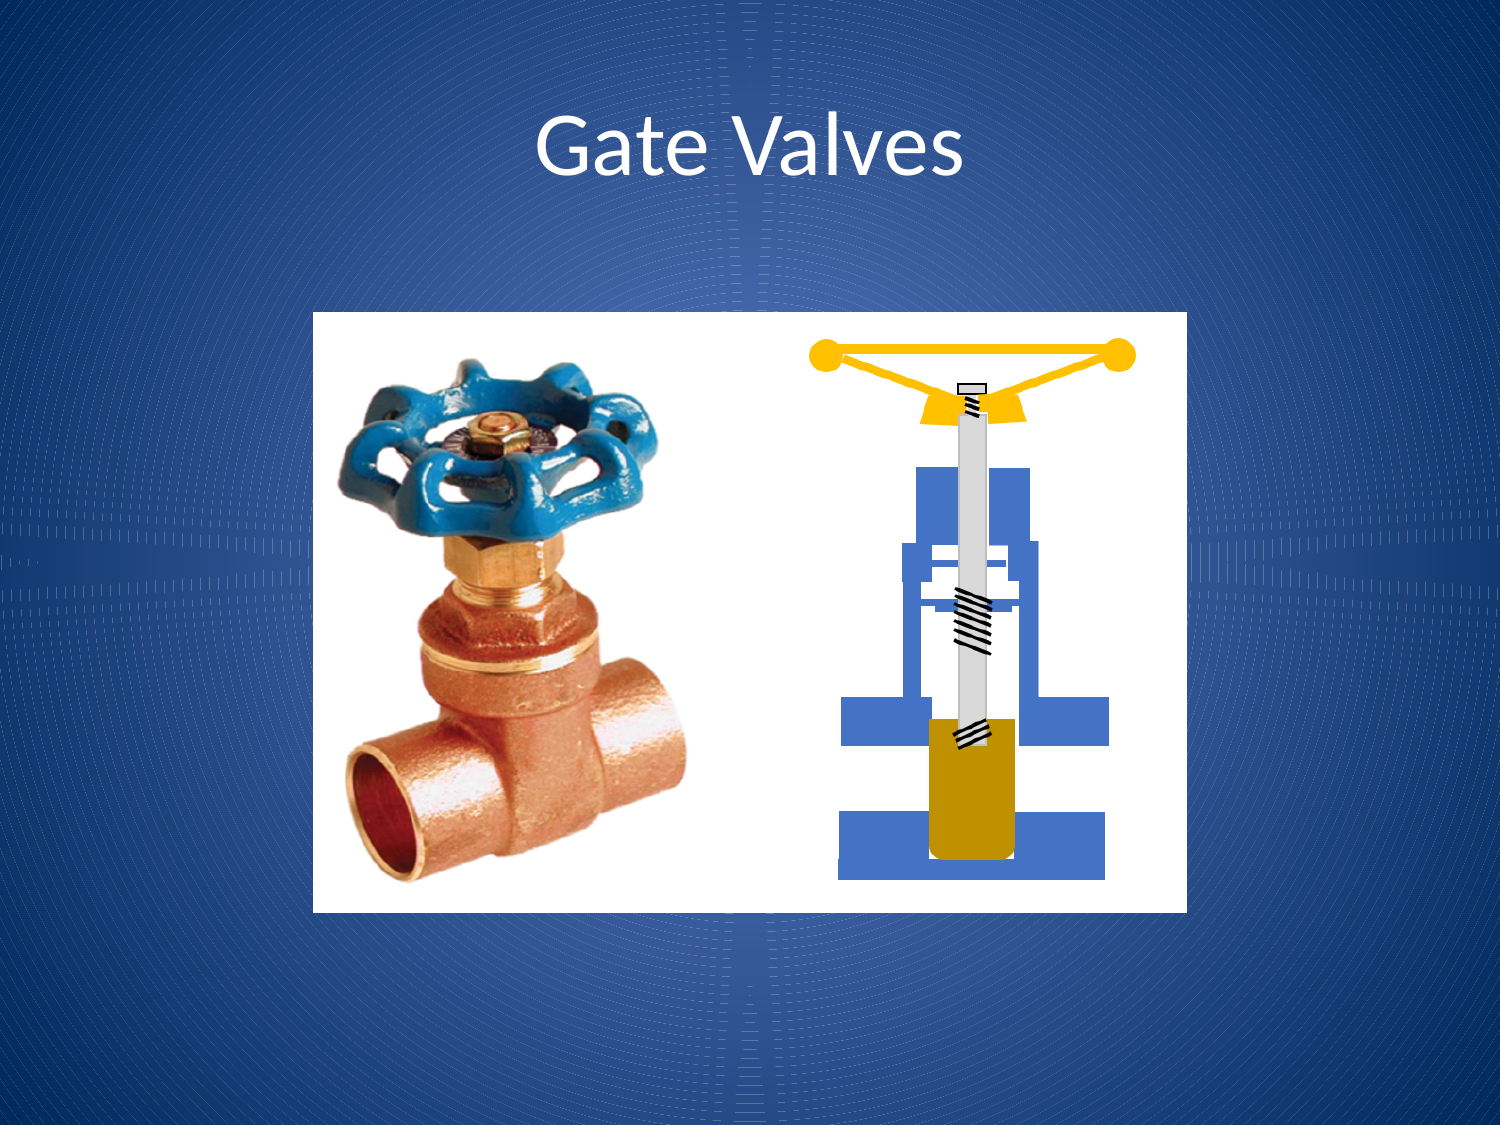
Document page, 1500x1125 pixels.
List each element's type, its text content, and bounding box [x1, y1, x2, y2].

title Gate Valves [75, 45, 1425, 233]
picture [313, 312, 1187, 913]
